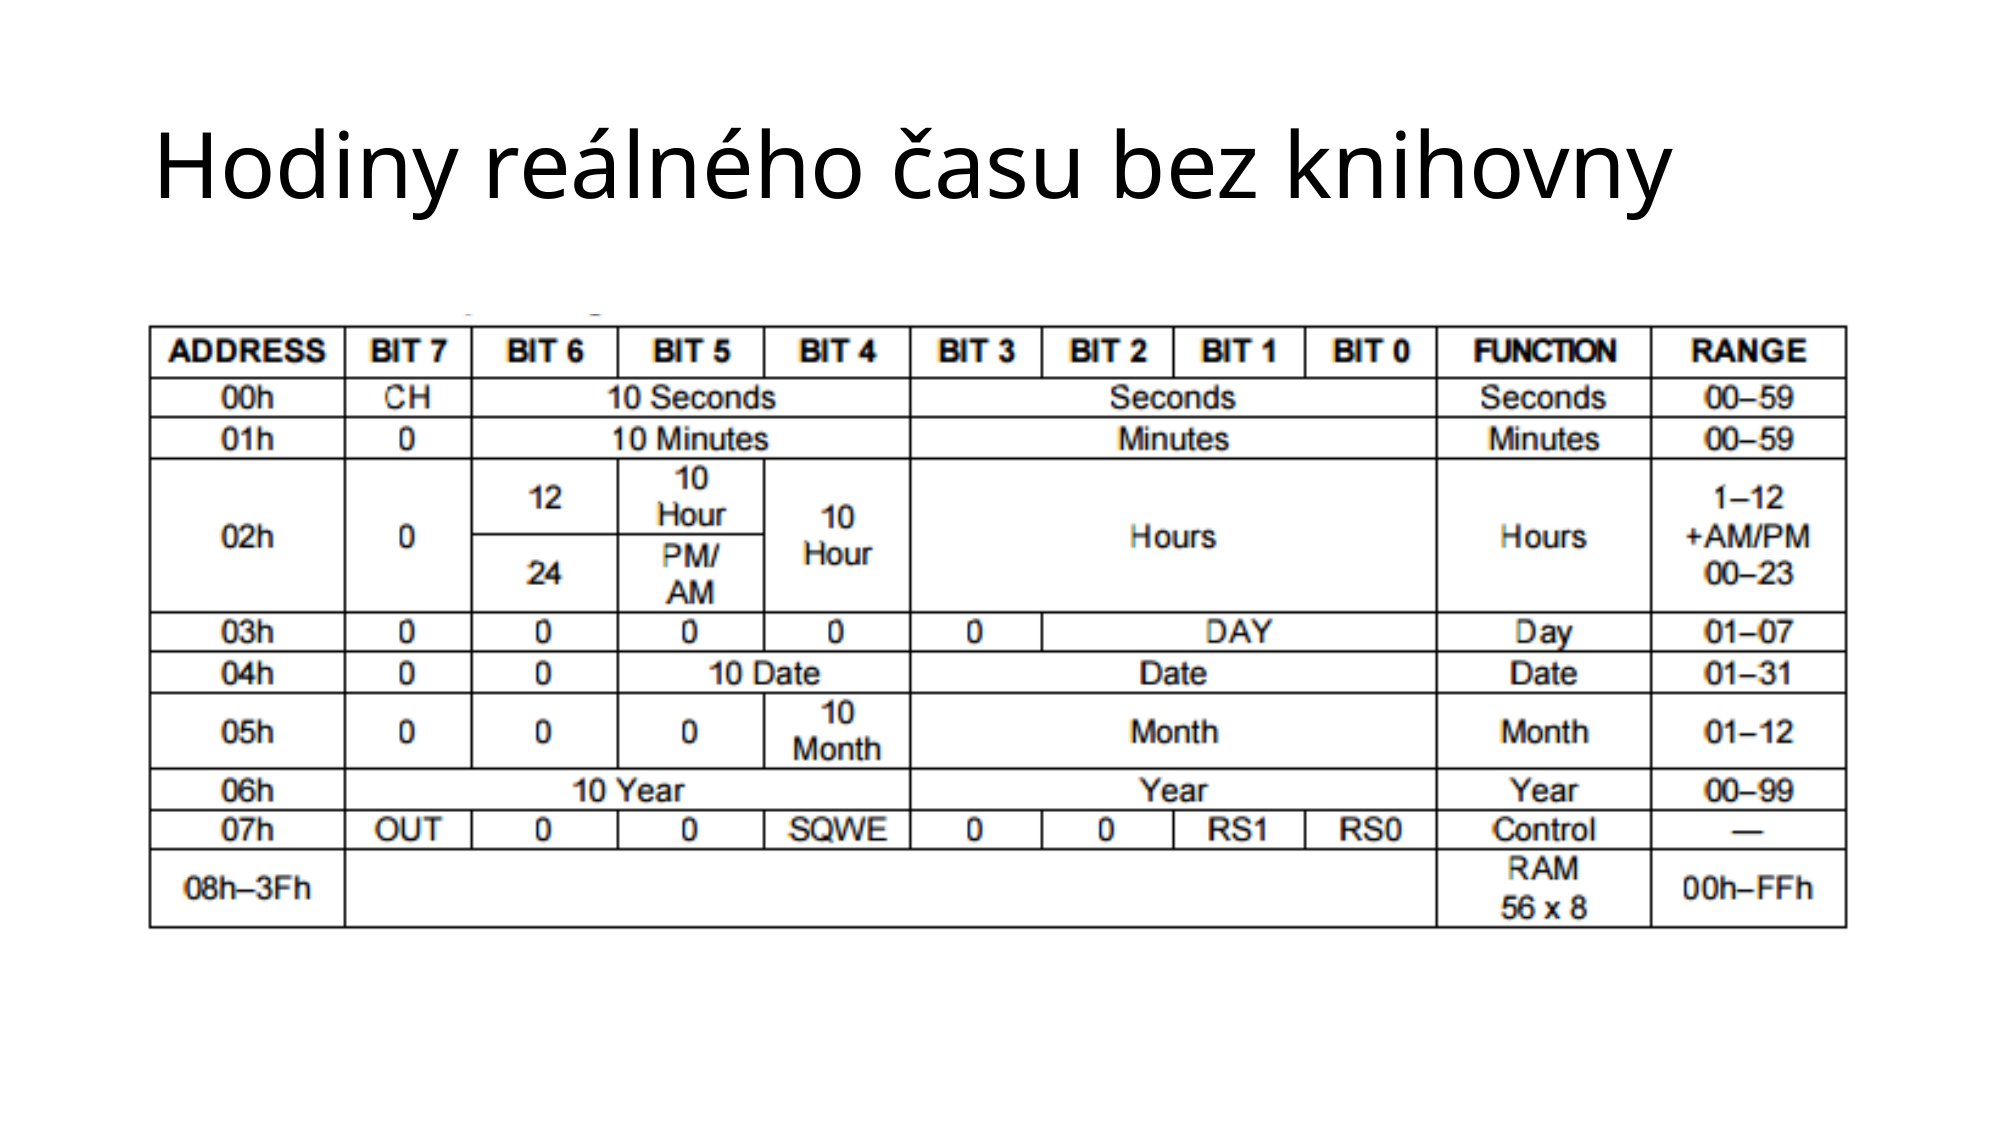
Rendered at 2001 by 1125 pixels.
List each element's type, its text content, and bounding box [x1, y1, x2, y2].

title Hodiny reálného času bez knihovny [137, 59, 1863, 278]
picture [130, 314, 1870, 939]
